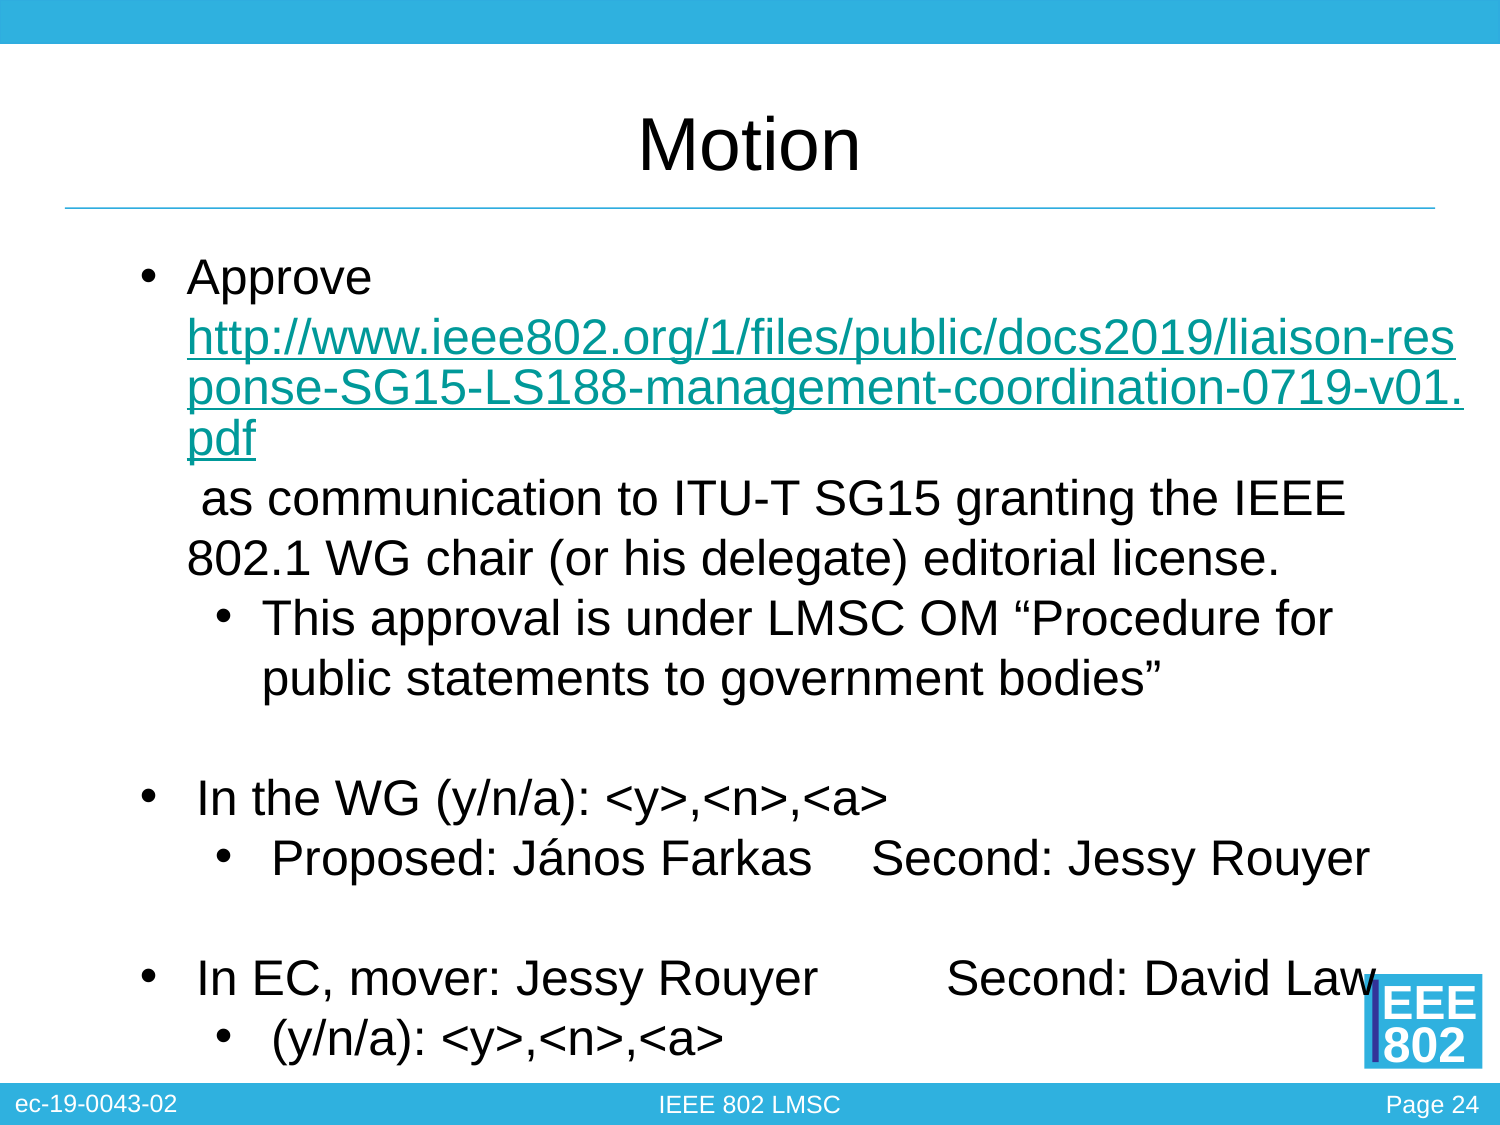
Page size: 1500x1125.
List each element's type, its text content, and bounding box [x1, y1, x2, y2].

title Motion [75, 75, 1425, 205]
text_box Approve http://www.ieee802.org/1/files/public/docs2019/liaison-response-SG15-LS188-management-coordination-0719-v01.pdf as communication to ITU-T SG15 granting the IEEE 802.1 WG chair (or his delegate) editorial license. This approval is under LMSC OM “Procedure for public statements to government bodies” In the WG (y/n/a): <y>,<n>,<a> Proposed: János Farkas Second: Jessy Rouyer In EC, mover: Jessy Rouyer Second: David Law (y/n/a): <y>,<n>,<a> [124, 237, 1488, 973]
